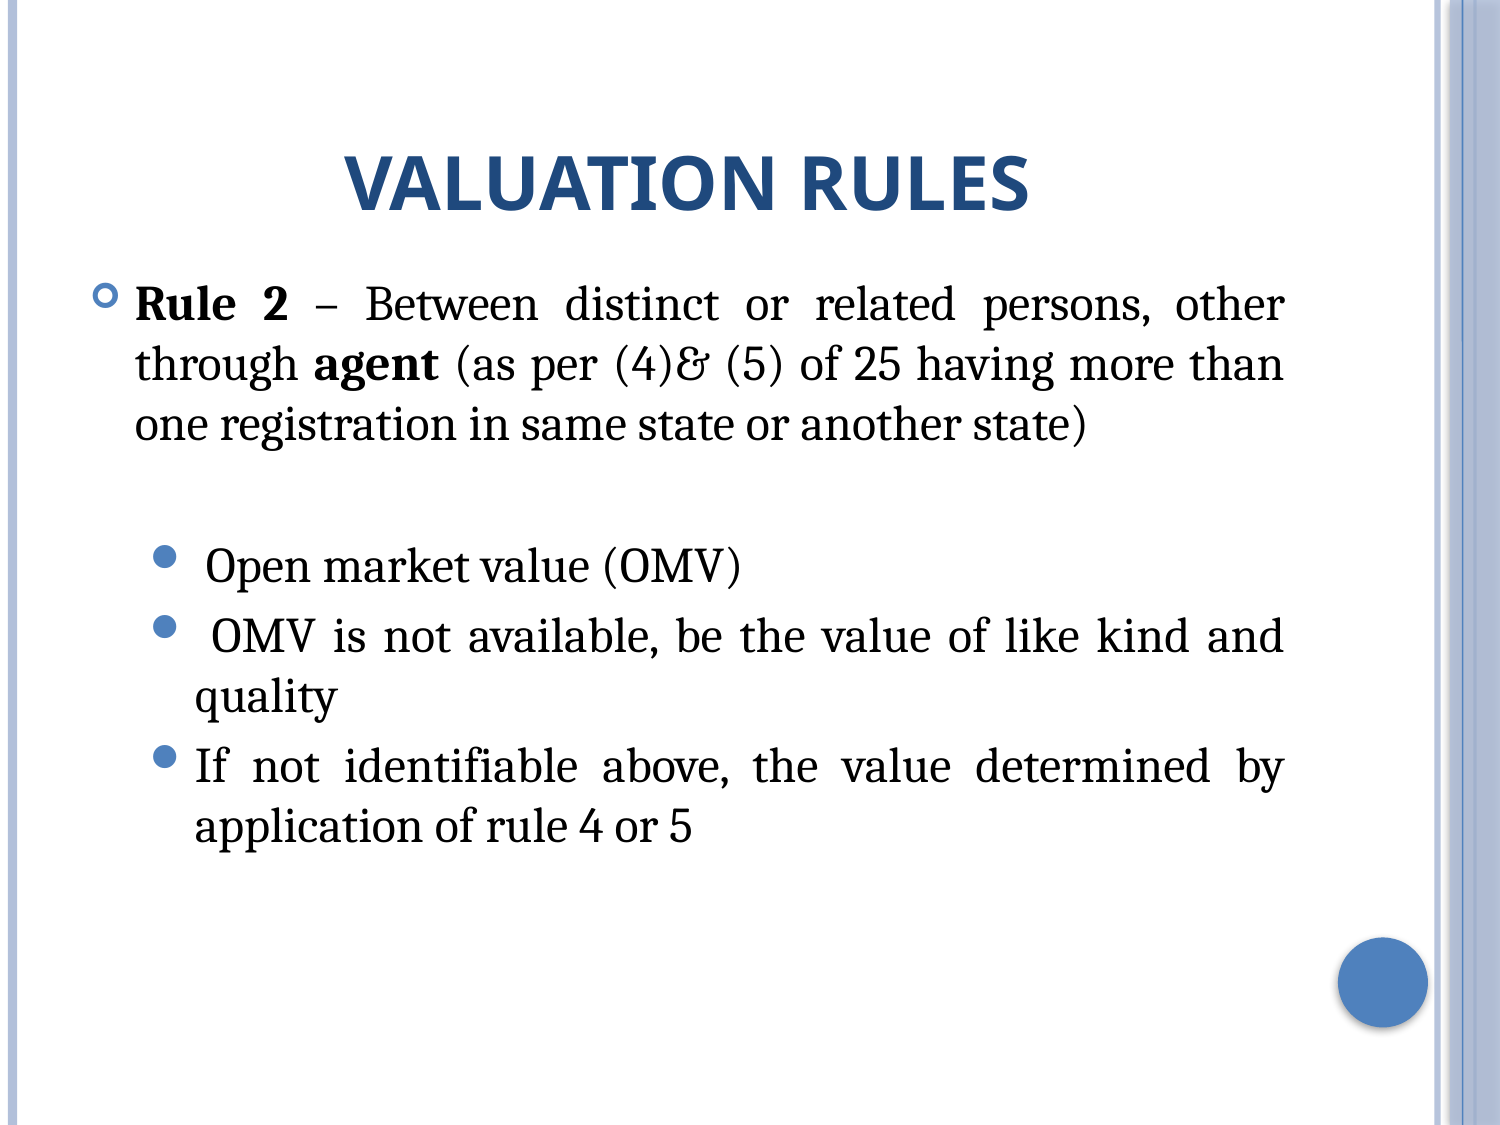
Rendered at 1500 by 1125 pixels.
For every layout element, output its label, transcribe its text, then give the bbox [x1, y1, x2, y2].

list Rule 2 – Between distinct or related persons, other through agent (as per (4)& (5) of 25 having more than one registration in same state or another state) Open market value (OMV) OMV is not available, be the value of like kind and quality If not identifiable above, the value determined by application of rule 4 or 5 [75, 262, 1300, 1062]
title Valuation Rules [75, 45, 1300, 233]
